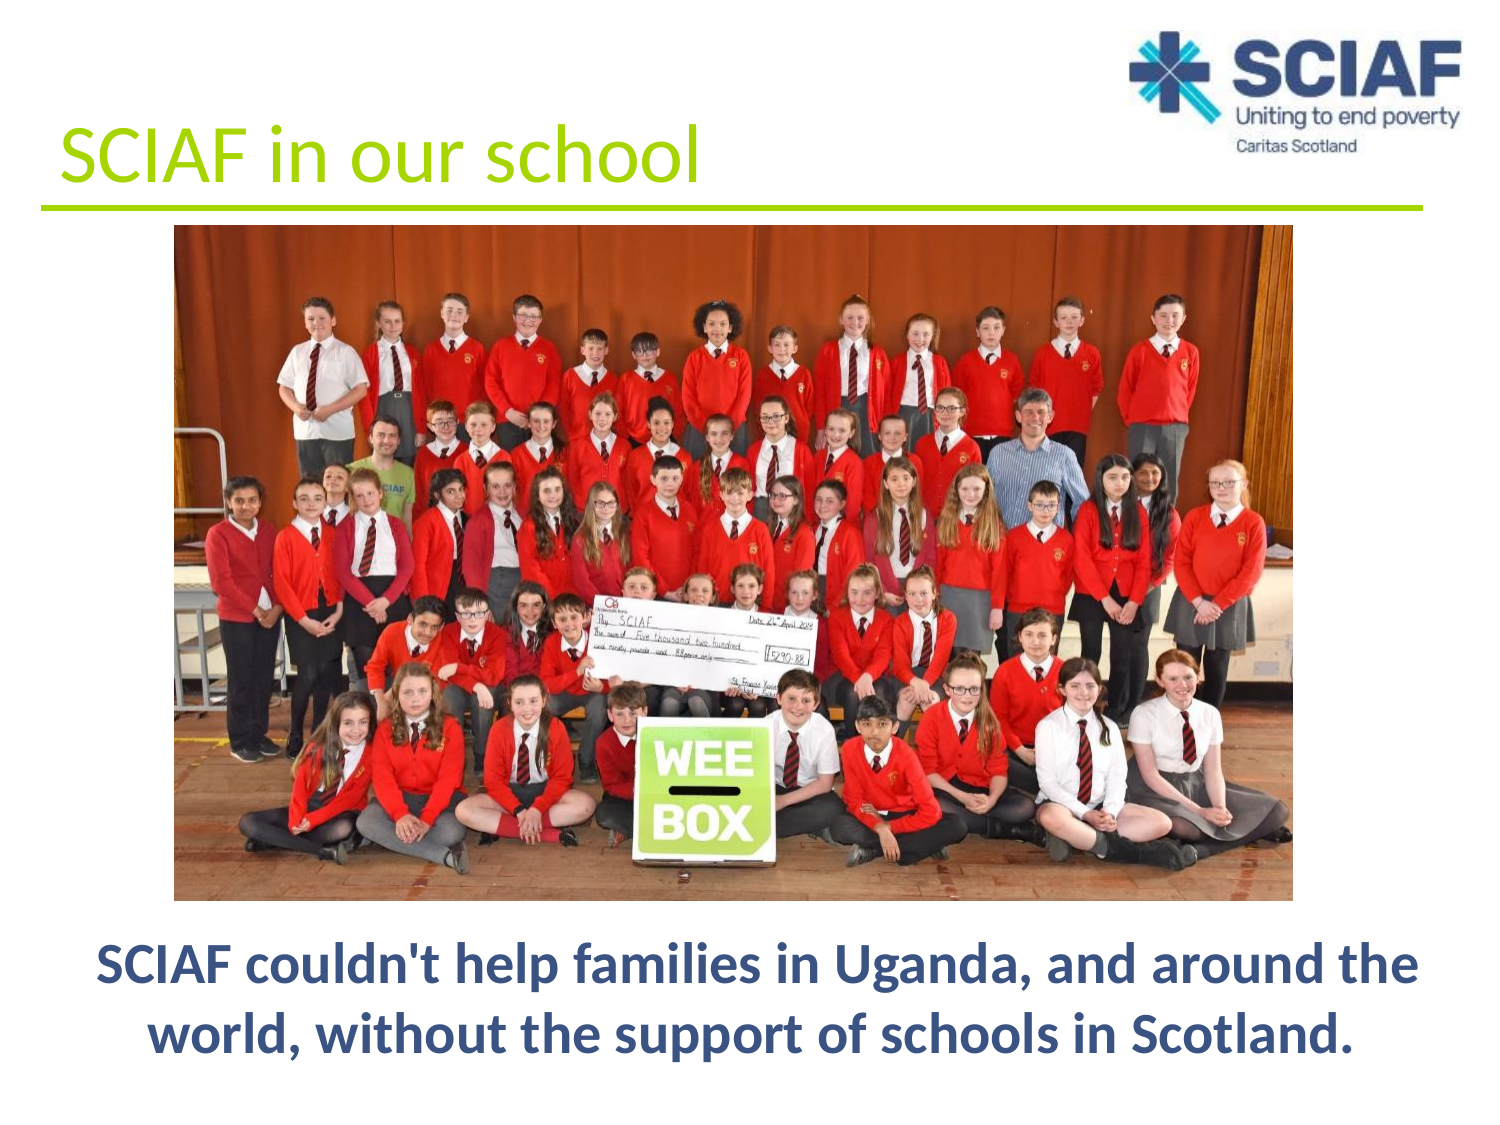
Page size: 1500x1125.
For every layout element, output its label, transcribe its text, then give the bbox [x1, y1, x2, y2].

picture [174, 225, 1293, 901]
picture [1128, 30, 1463, 154]
text_box SCIAF couldn't help families in Uganda, and around the world, without the support of schools in Scotland. [53, 918, 1463, 1125]
text_box SCIAF in our school [44, 91, 719, 205]
